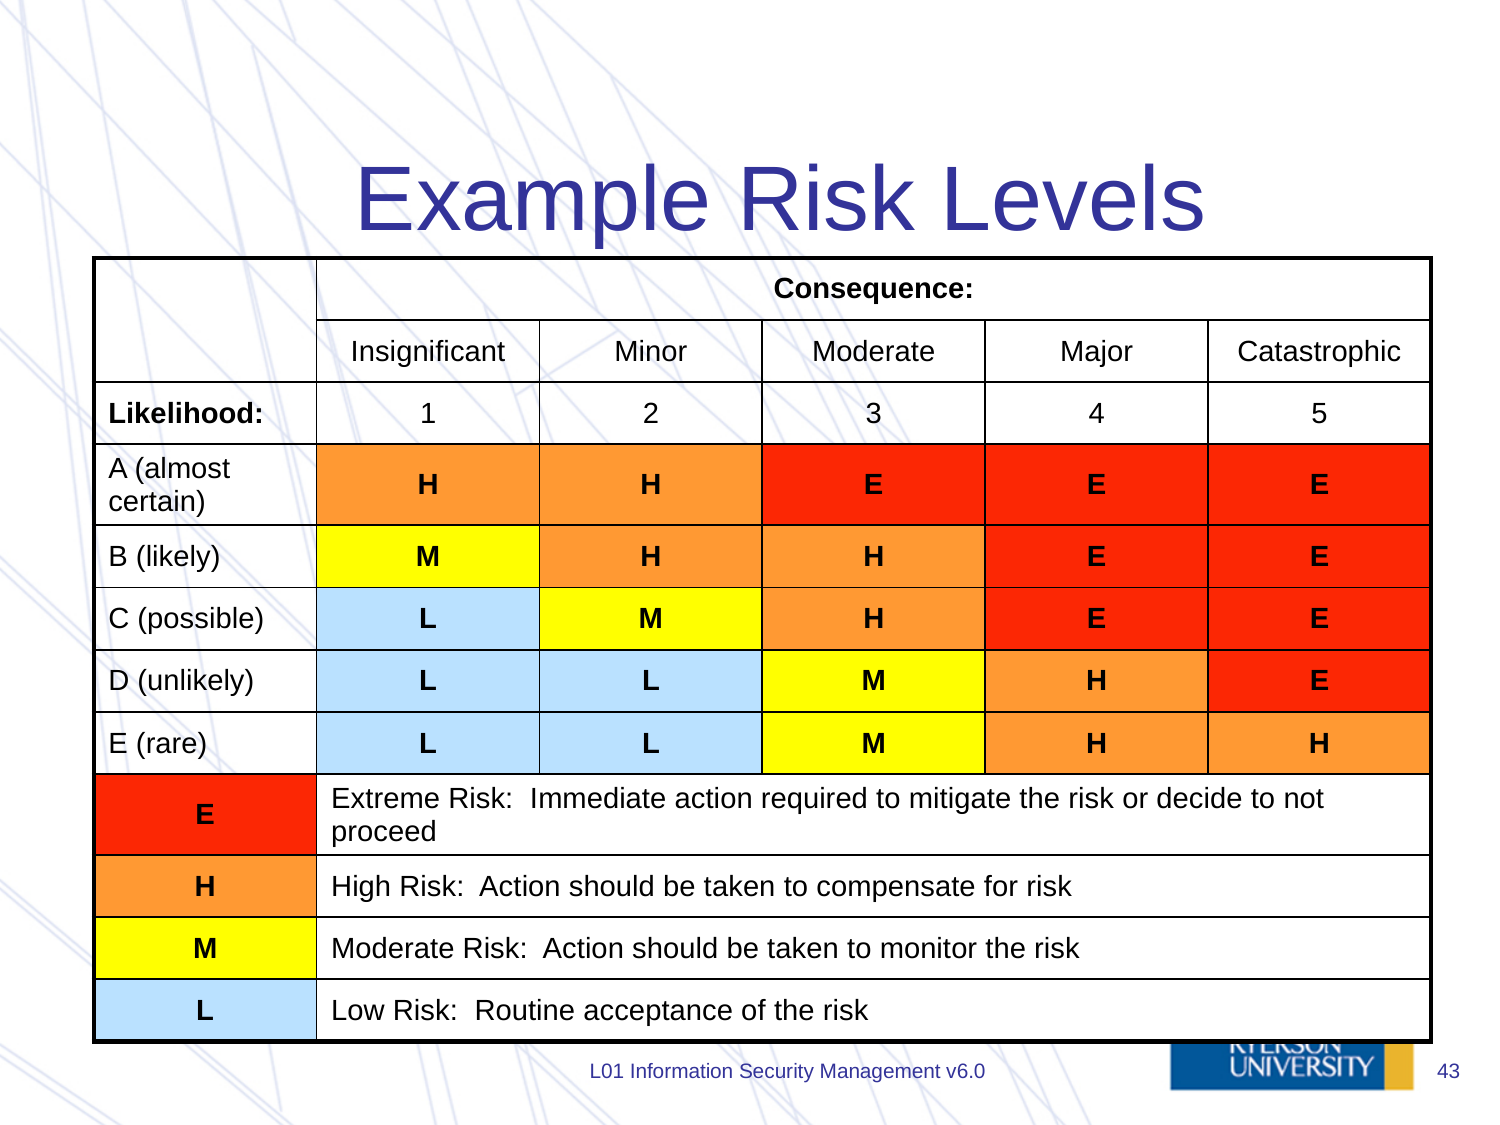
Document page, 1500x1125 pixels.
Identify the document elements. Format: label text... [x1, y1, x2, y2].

table_cell Moderate [763, 321, 984, 381]
table_cell E [986, 445, 1207, 524]
footer L01 Information Security Management v6.0 [449, 1049, 1126, 1113]
table_cell M [763, 713, 984, 773]
table_cell Extreme Risk: Immediate action required to mitigate the risk or decide to not proceed [317, 775, 1429, 854]
table_cell Minor [540, 321, 761, 381]
table_cell L [317, 588, 539, 649]
table_cell Catastrophic [1209, 321, 1429, 381]
table_cell E [763, 445, 984, 524]
table_cell E [986, 588, 1207, 649]
table_cell Moderate Risk: Action should be taken to monitor the risk [317, 918, 1429, 978]
table_cell E (rare) [96, 713, 316, 773]
table_cell 5 [1209, 383, 1429, 443]
table_cell Likelihood: [96, 383, 316, 443]
table_cell H [763, 526, 984, 587]
table_cell E [1209, 588, 1429, 649]
table_cell 2 [540, 383, 761, 443]
table_cell H [317, 445, 539, 524]
table_cell A (almost certain) [96, 445, 316, 524]
table_cell 1 [317, 383, 539, 443]
table_cell H [763, 588, 984, 649]
table_cell E [1209, 445, 1429, 524]
table_cell High Risk: Action should be taken to compensate for risk [317, 856, 1429, 916]
slide_number 43 [1399, 1049, 1476, 1113]
table_header [96, 260, 316, 381]
table_cell M [96, 918, 316, 978]
table_cell M [317, 526, 539, 587]
table_cell H [986, 713, 1207, 773]
table_cell L [540, 651, 761, 711]
table_cell Major [986, 321, 1207, 381]
picture [0, 0, 1500, 1125]
table_cell D (unlikely) [96, 651, 316, 711]
table_cell E [1209, 651, 1429, 711]
table_cell H [96, 856, 316, 916]
table_cell H [1209, 713, 1429, 773]
table_cell L [540, 713, 761, 773]
table_cell L [317, 651, 539, 711]
table_cell E [1209, 526, 1429, 587]
table_cell 3 [763, 383, 984, 443]
table_cell B (likely) [96, 526, 316, 587]
table_cell L [96, 980, 316, 1039]
table_cell Low Risk: Routine acceptance of the risk [317, 980, 1429, 1039]
table_cell M [763, 651, 984, 711]
table_cell H [986, 651, 1207, 711]
table_cell E [96, 775, 316, 854]
table_header Consequence: [317, 260, 1429, 319]
table_cell L [317, 713, 539, 773]
table_cell 4 [986, 383, 1207, 443]
table_cell H [540, 445, 761, 524]
table_cell Insignificant [317, 321, 539, 381]
title Example Risk Levels [112, 99, 1451, 288]
table_cell M [540, 588, 761, 649]
table_cell C (possible) [96, 588, 316, 649]
table_cell H [540, 526, 761, 587]
table_cell E [986, 526, 1207, 587]
